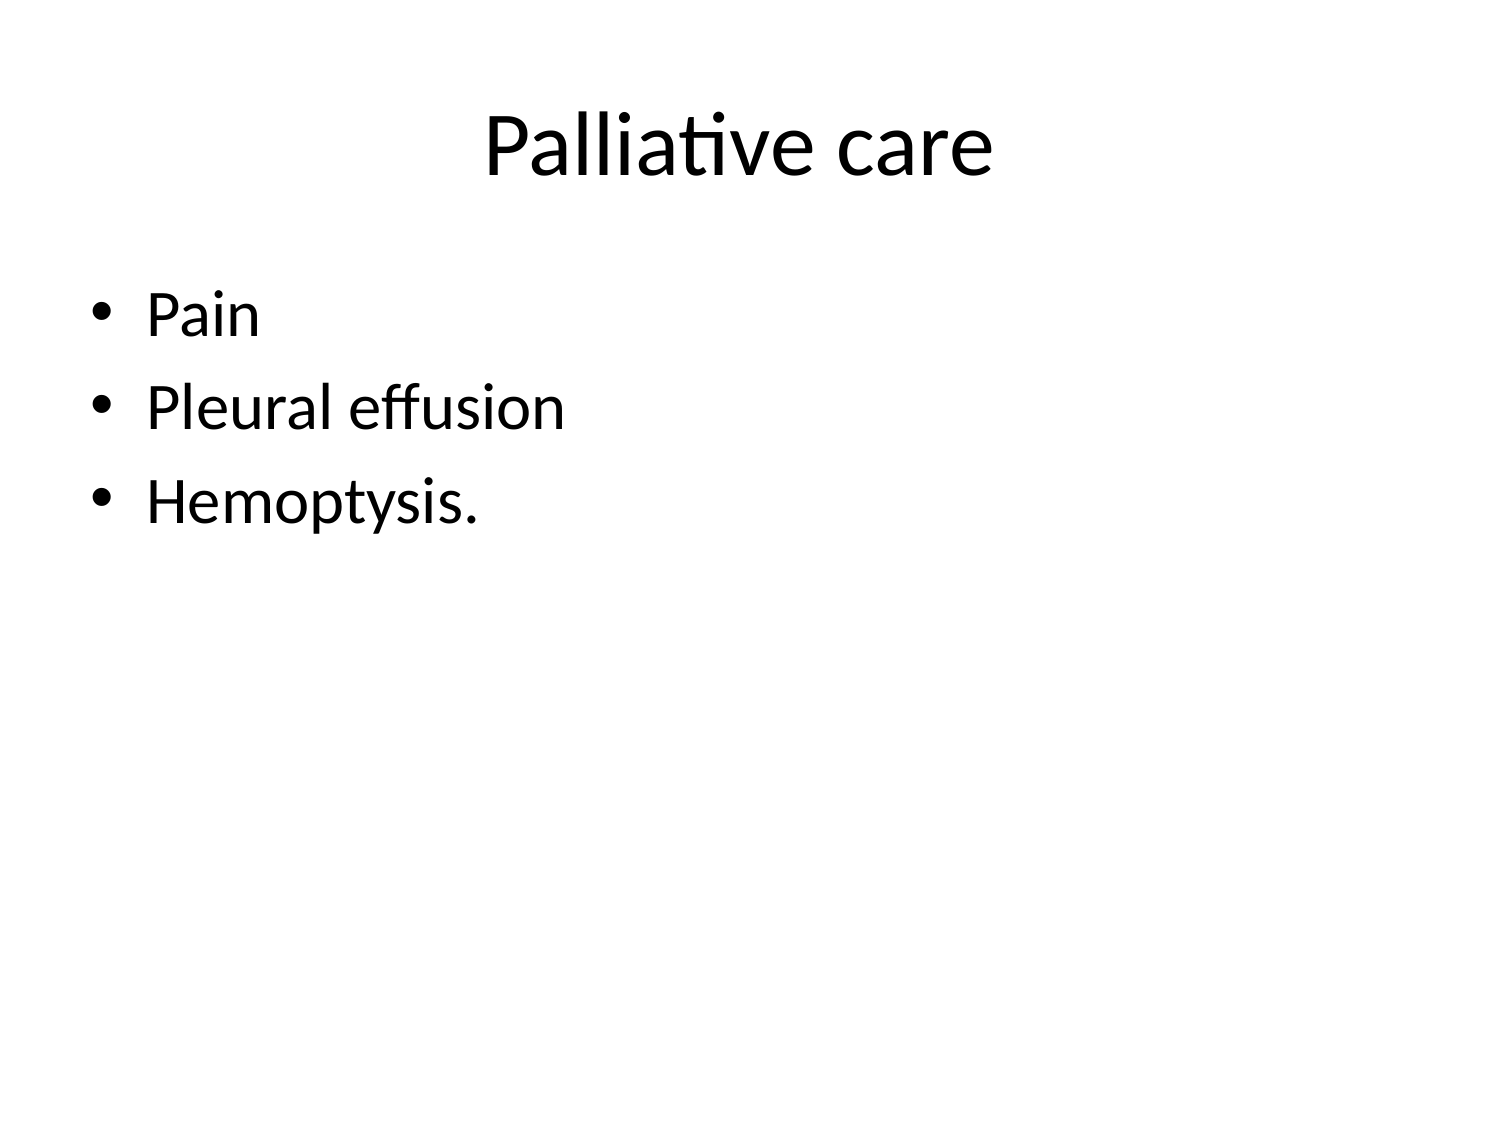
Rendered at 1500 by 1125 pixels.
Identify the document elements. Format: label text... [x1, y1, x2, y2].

title Palliative care [75, 45, 1425, 233]
list Pain Pleural effusion Hemoptysis. [75, 262, 1425, 1005]
